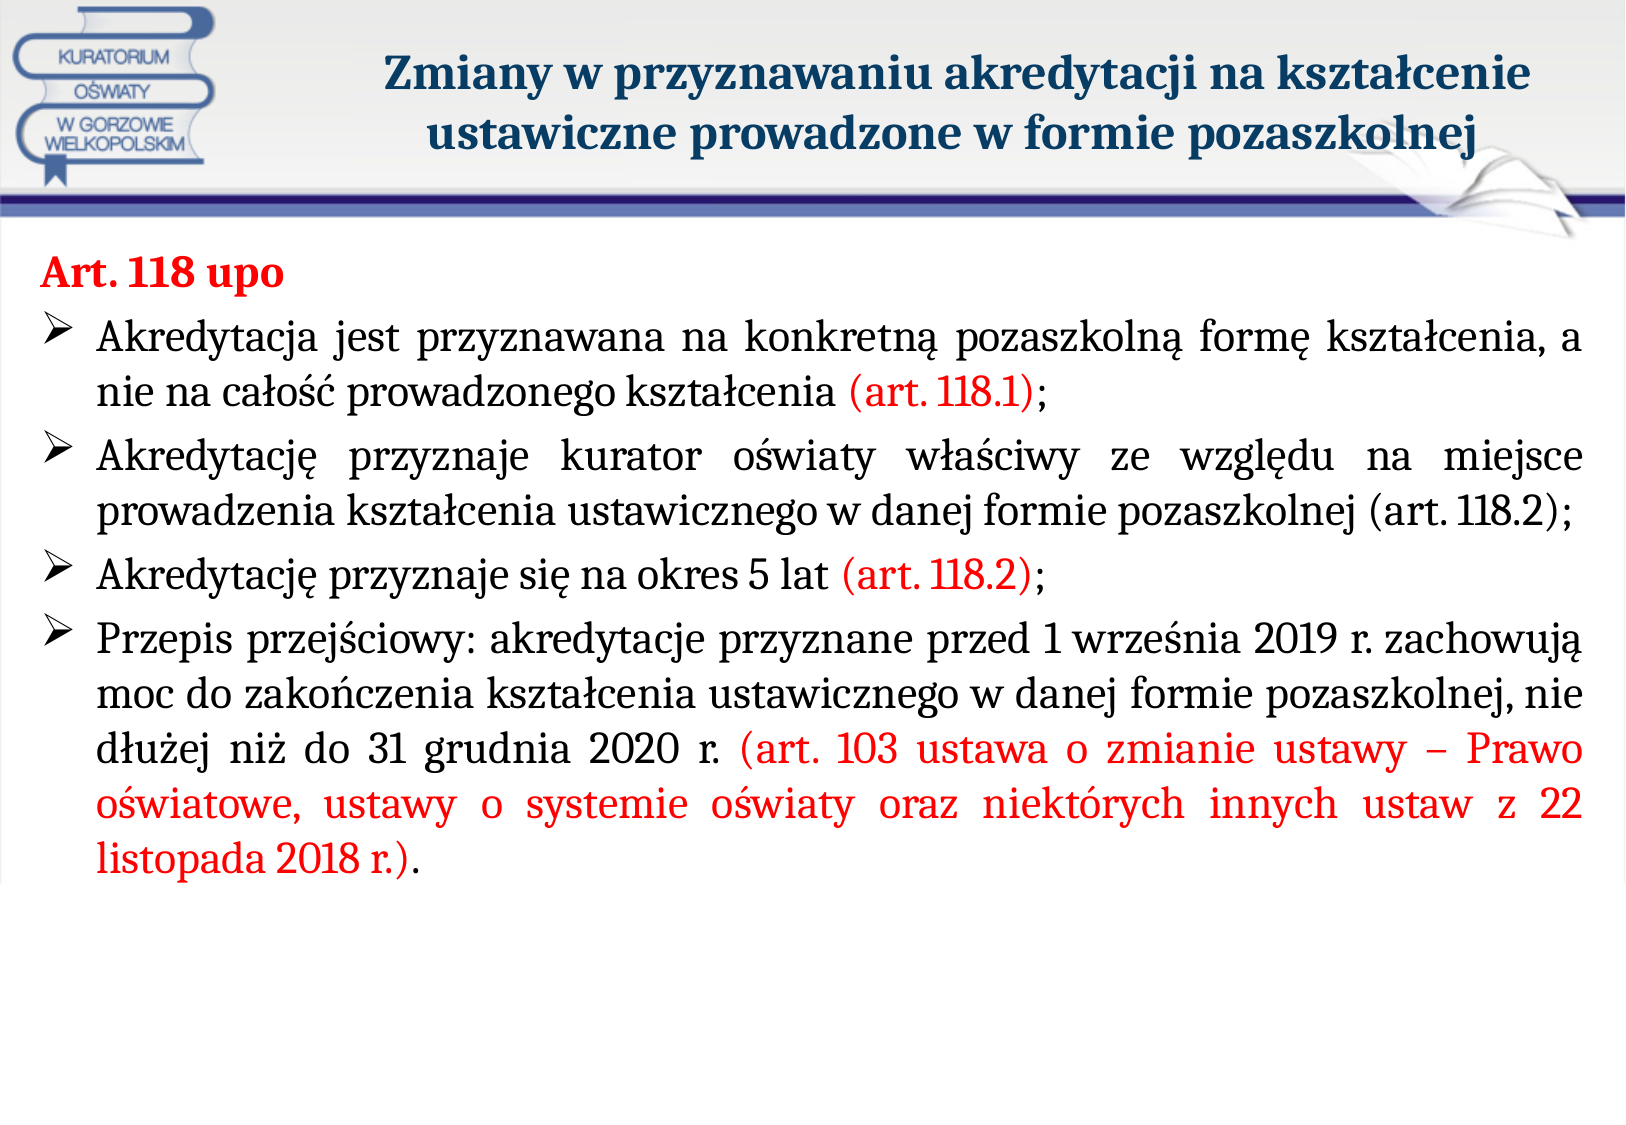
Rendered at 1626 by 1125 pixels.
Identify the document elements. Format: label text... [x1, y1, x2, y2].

list Art. 118 upo Akredytacja jest przyznawana na konkretną pozaszkolną formę kształcenia, a nie na całość prowadzonego kształcenia (art. 118.1); Akredytację przyznaje kurator oświaty właściwy ze względu na miejsce prowadzenia kształcenia ustawicznego w danej formie pozaszkolnej (art. 118.2); Akredytację przyznaje się na okres 5 lat (art. 118.2); Przepis przejściowy: akredytacje przyznane przed 1 września 2019 r. zachowują moc do zakończenia kształcenia ustawicznego w danej formie pozaszkolnej, nie dłużej niż do 31 grudnia 2020 r. (art. 103 ustawa o zmianie ustawy – Prawo oświatowe, ustawy o systemie oświaty oraz niektórych innych ustaw z 22 listopada 2018 r.). [25, 234, 1600, 1083]
title Zmiany w przyznawaniu akredytacji na kształcenie ustawiczne prowadzone w formie pozaszkolnej [317, 23, 1600, 176]
picture [0, 0, 1626, 1125]
